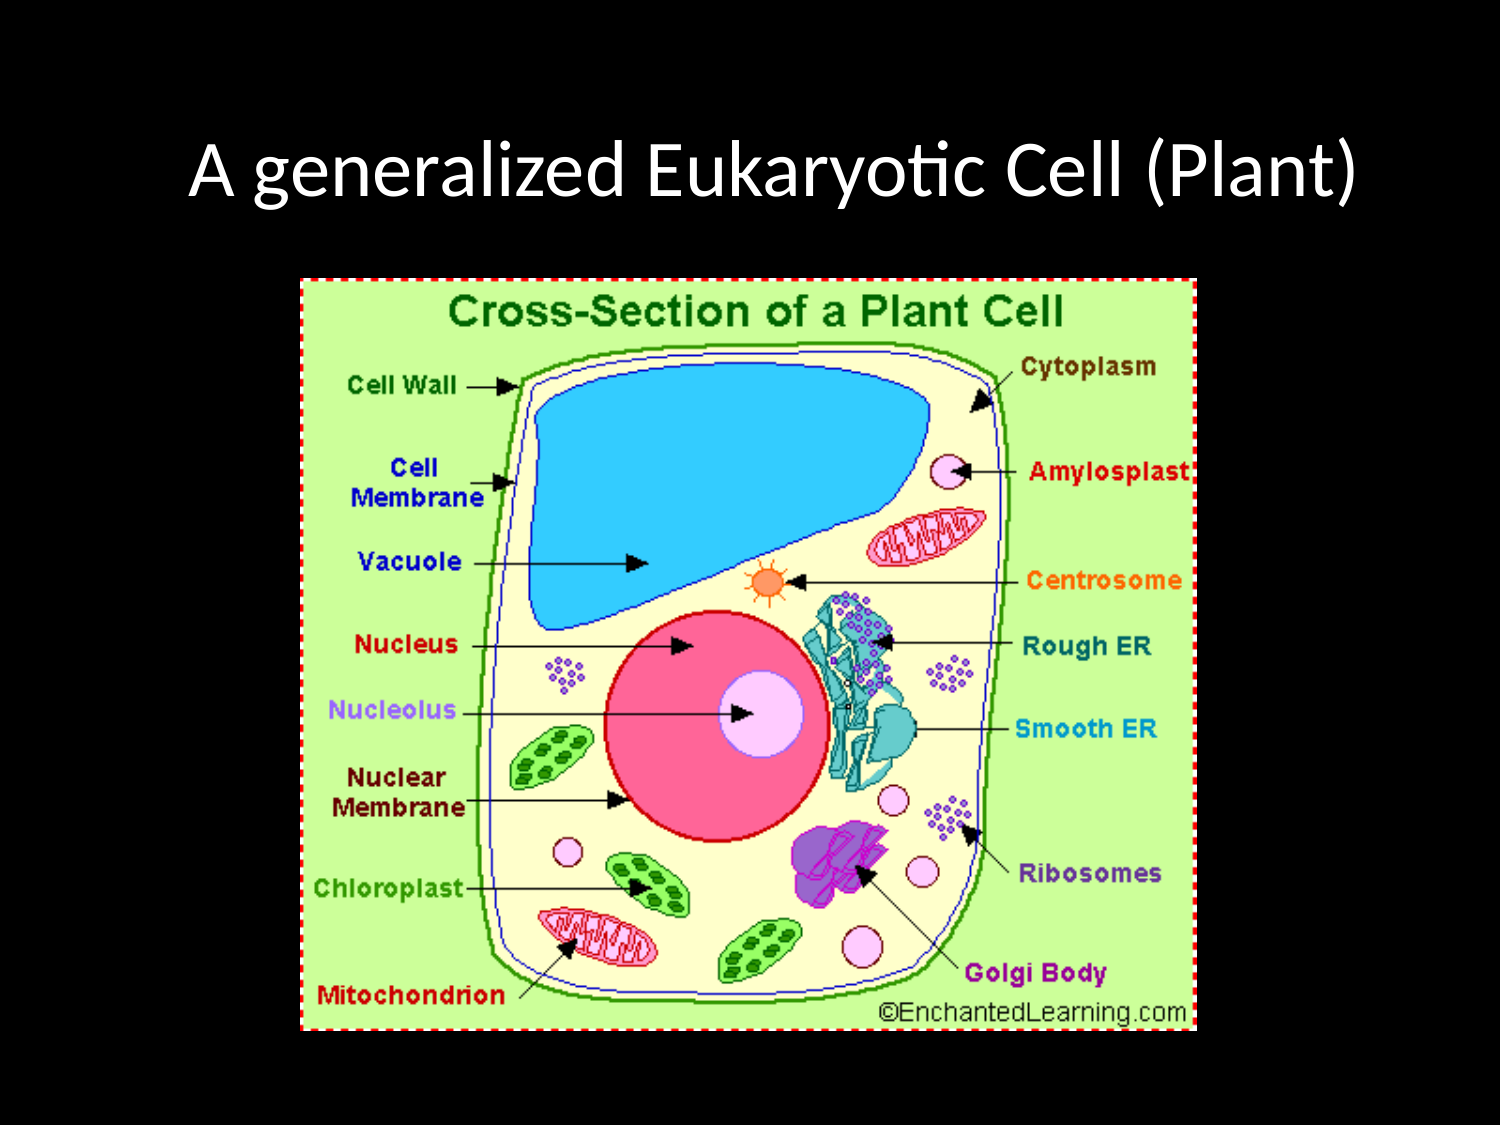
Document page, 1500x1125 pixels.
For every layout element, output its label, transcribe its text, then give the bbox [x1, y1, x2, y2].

text_box A generalized Eukaryotic Cell (Plant) [99, 70, 1450, 258]
picture [299, 278, 1197, 1032]
